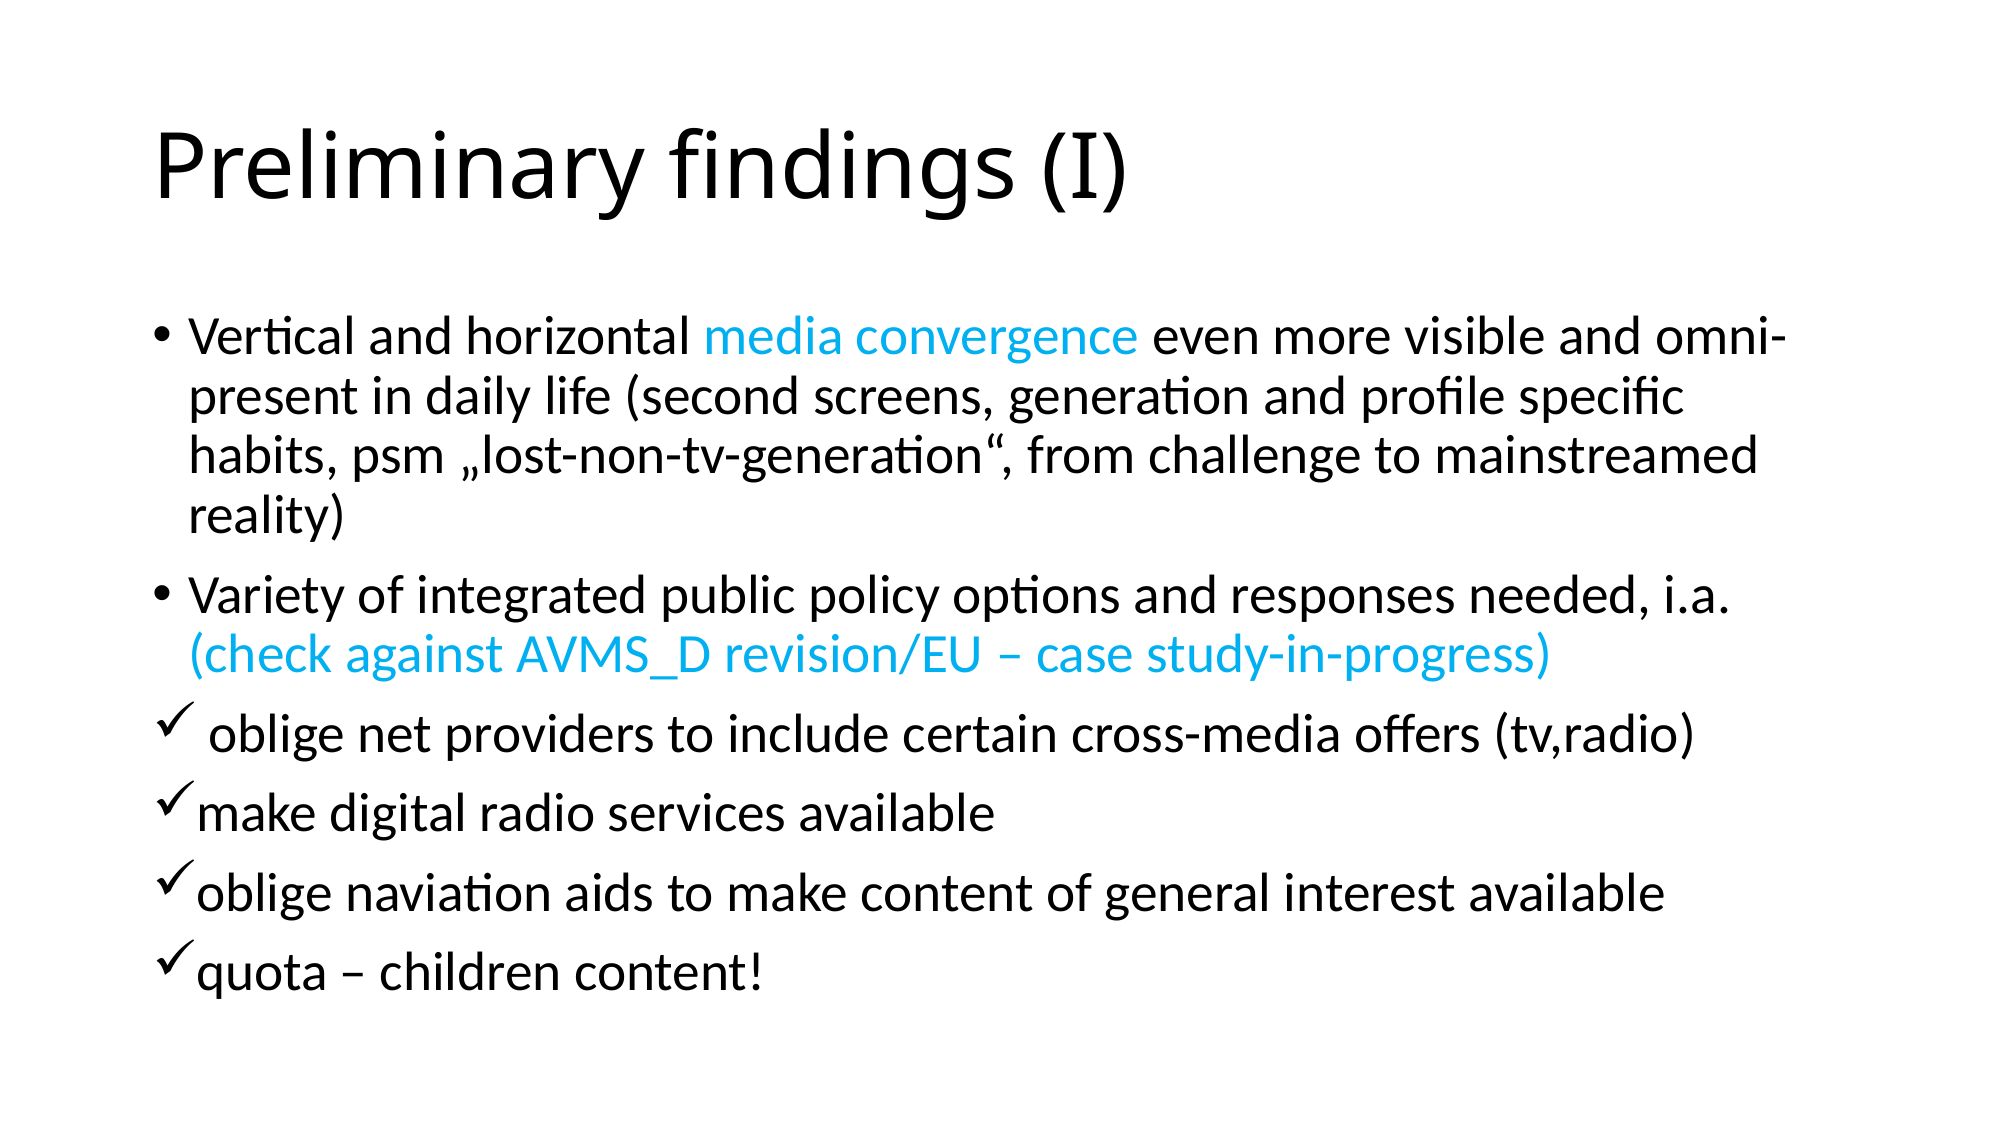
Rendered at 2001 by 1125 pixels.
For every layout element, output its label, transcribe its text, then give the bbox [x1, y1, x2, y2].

title Preliminary findings (I) [137, 59, 1863, 278]
list Vertical and horizontal media convergence even more visible and omni-present in daily life (second screens, generation and profile specific habits, psm „lost-non-tv-generation“, from challenge to mainstreamed reality) Variety of integrated public policy options and responses needed, i.a. (check against AVMS_D revision/EU – case study-in-progress) oblige net providers to include certain cross-media offers (tv,radio) make digital radio services available oblige naviation aids to make content of general interest available quota – children content! [137, 299, 1863, 1014]
